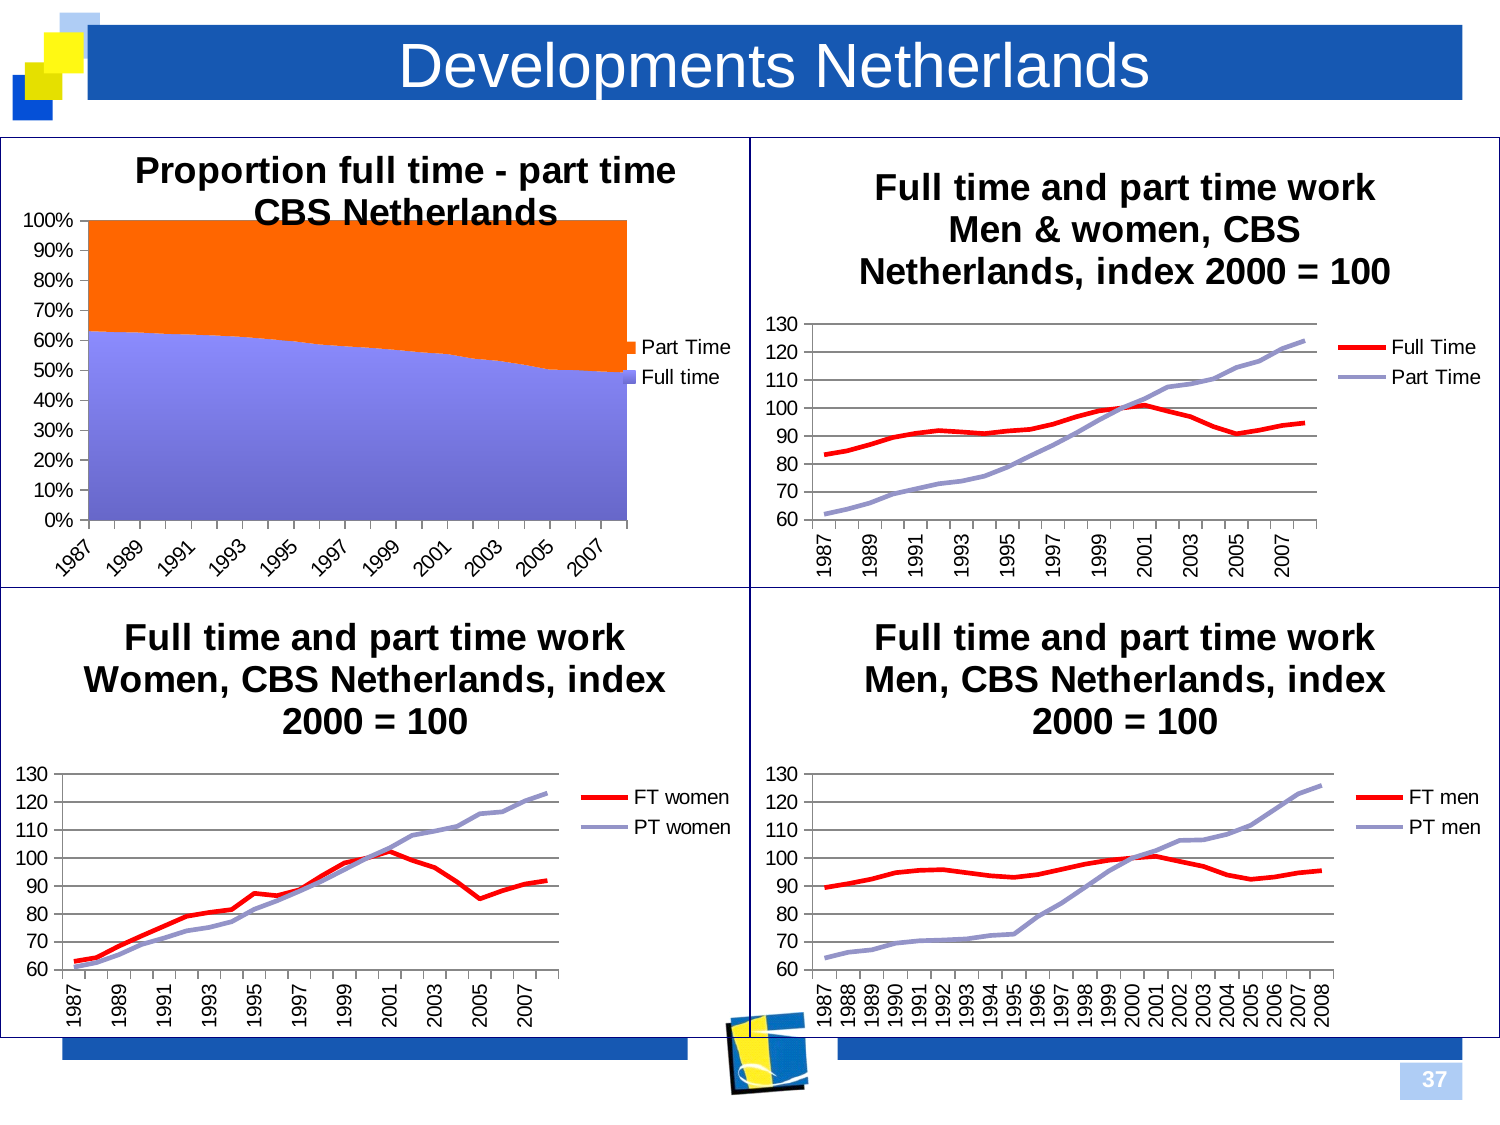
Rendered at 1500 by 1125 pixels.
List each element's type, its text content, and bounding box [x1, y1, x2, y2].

slide_number 37 [1399, 1062, 1463, 1101]
chart [0, 137, 1500, 1038]
title Developments Netherlands [87, 24, 1463, 101]
